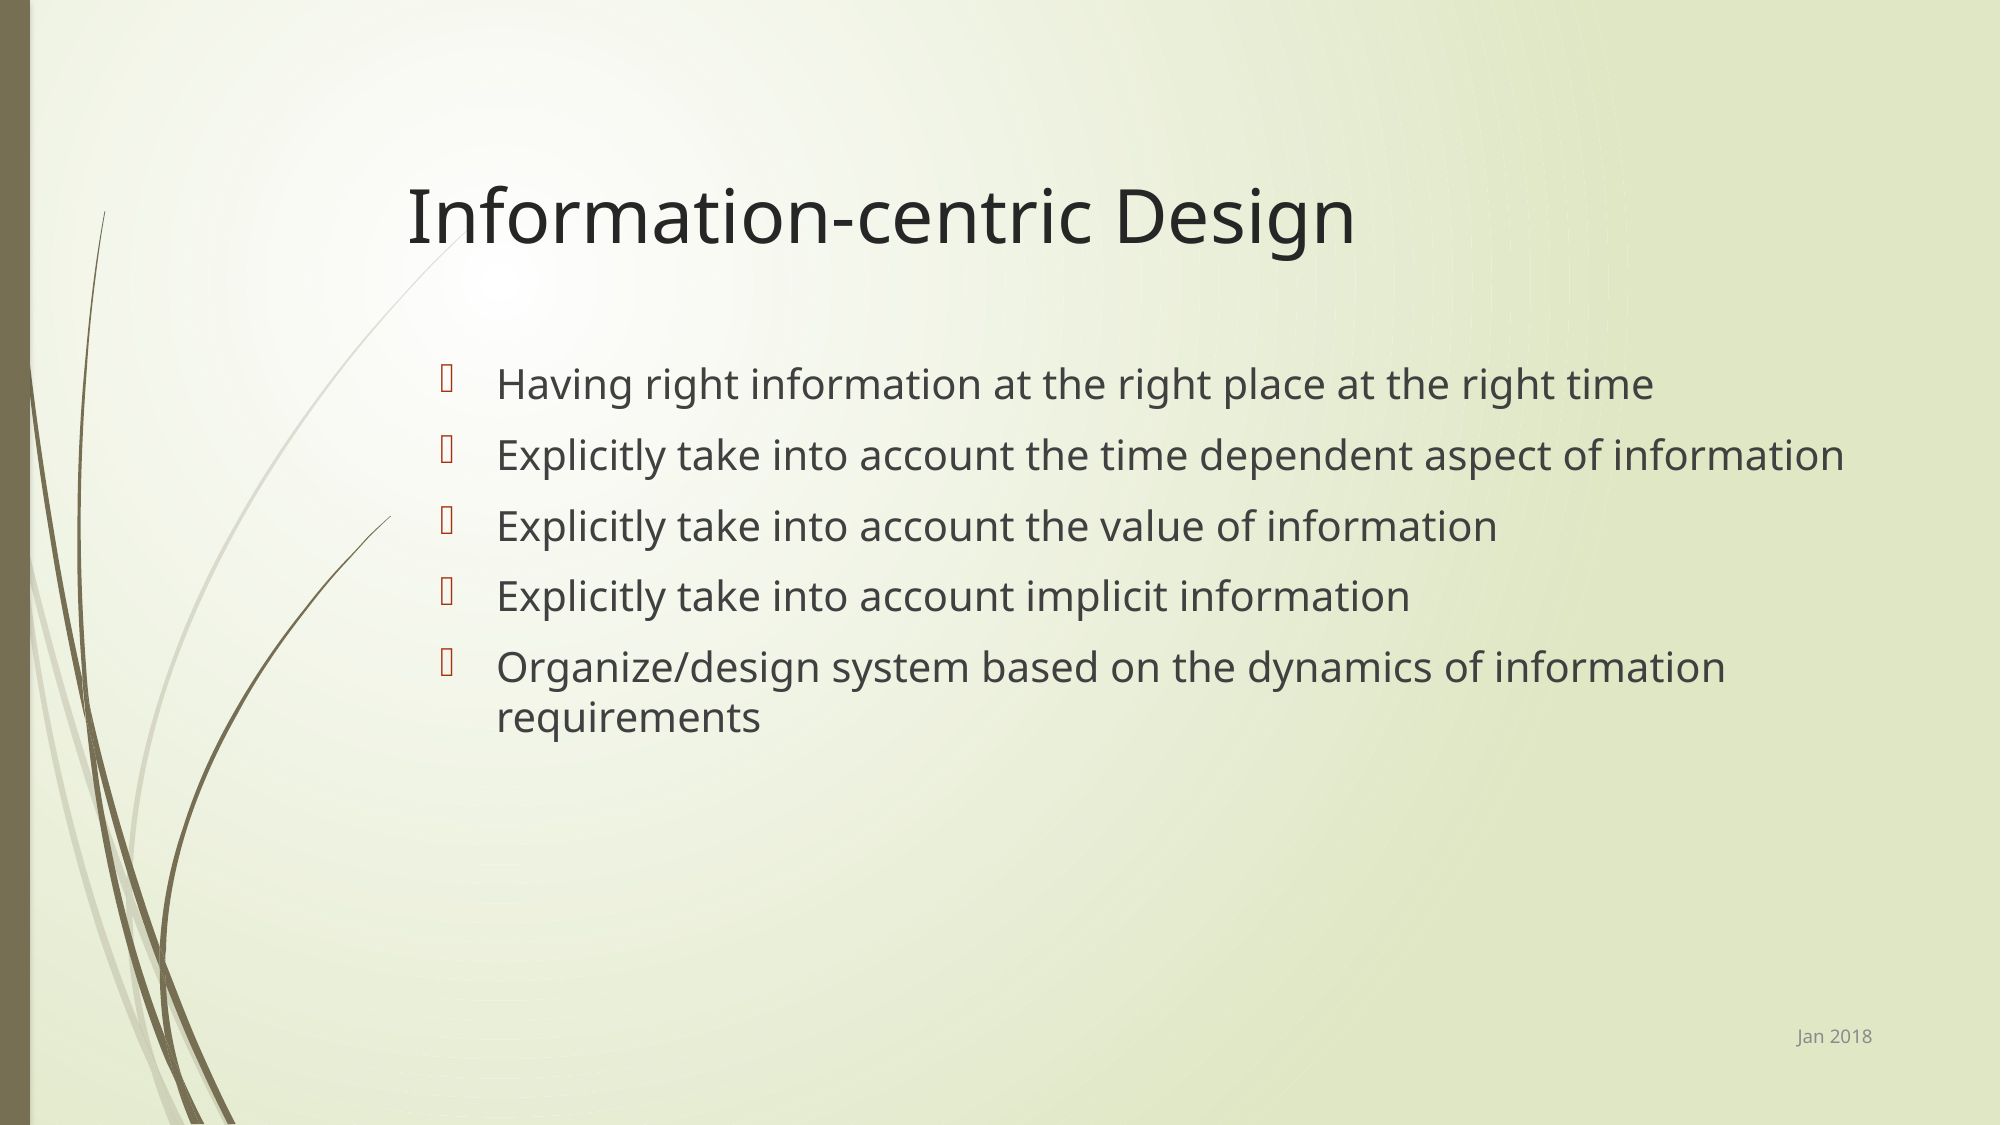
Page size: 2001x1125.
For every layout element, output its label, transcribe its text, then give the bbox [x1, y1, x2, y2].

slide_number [1699, 1005, 1888, 1067]
list Having right information at the right place at the right time Explicitly take into account the time dependent aspect of information Explicitly take into account the value of information Explicitly take into account implicit information Organize/design system based on the dynamics of information requirements [424, 350, 1888, 988]
title Information-centric Design [392, 141, 1732, 267]
